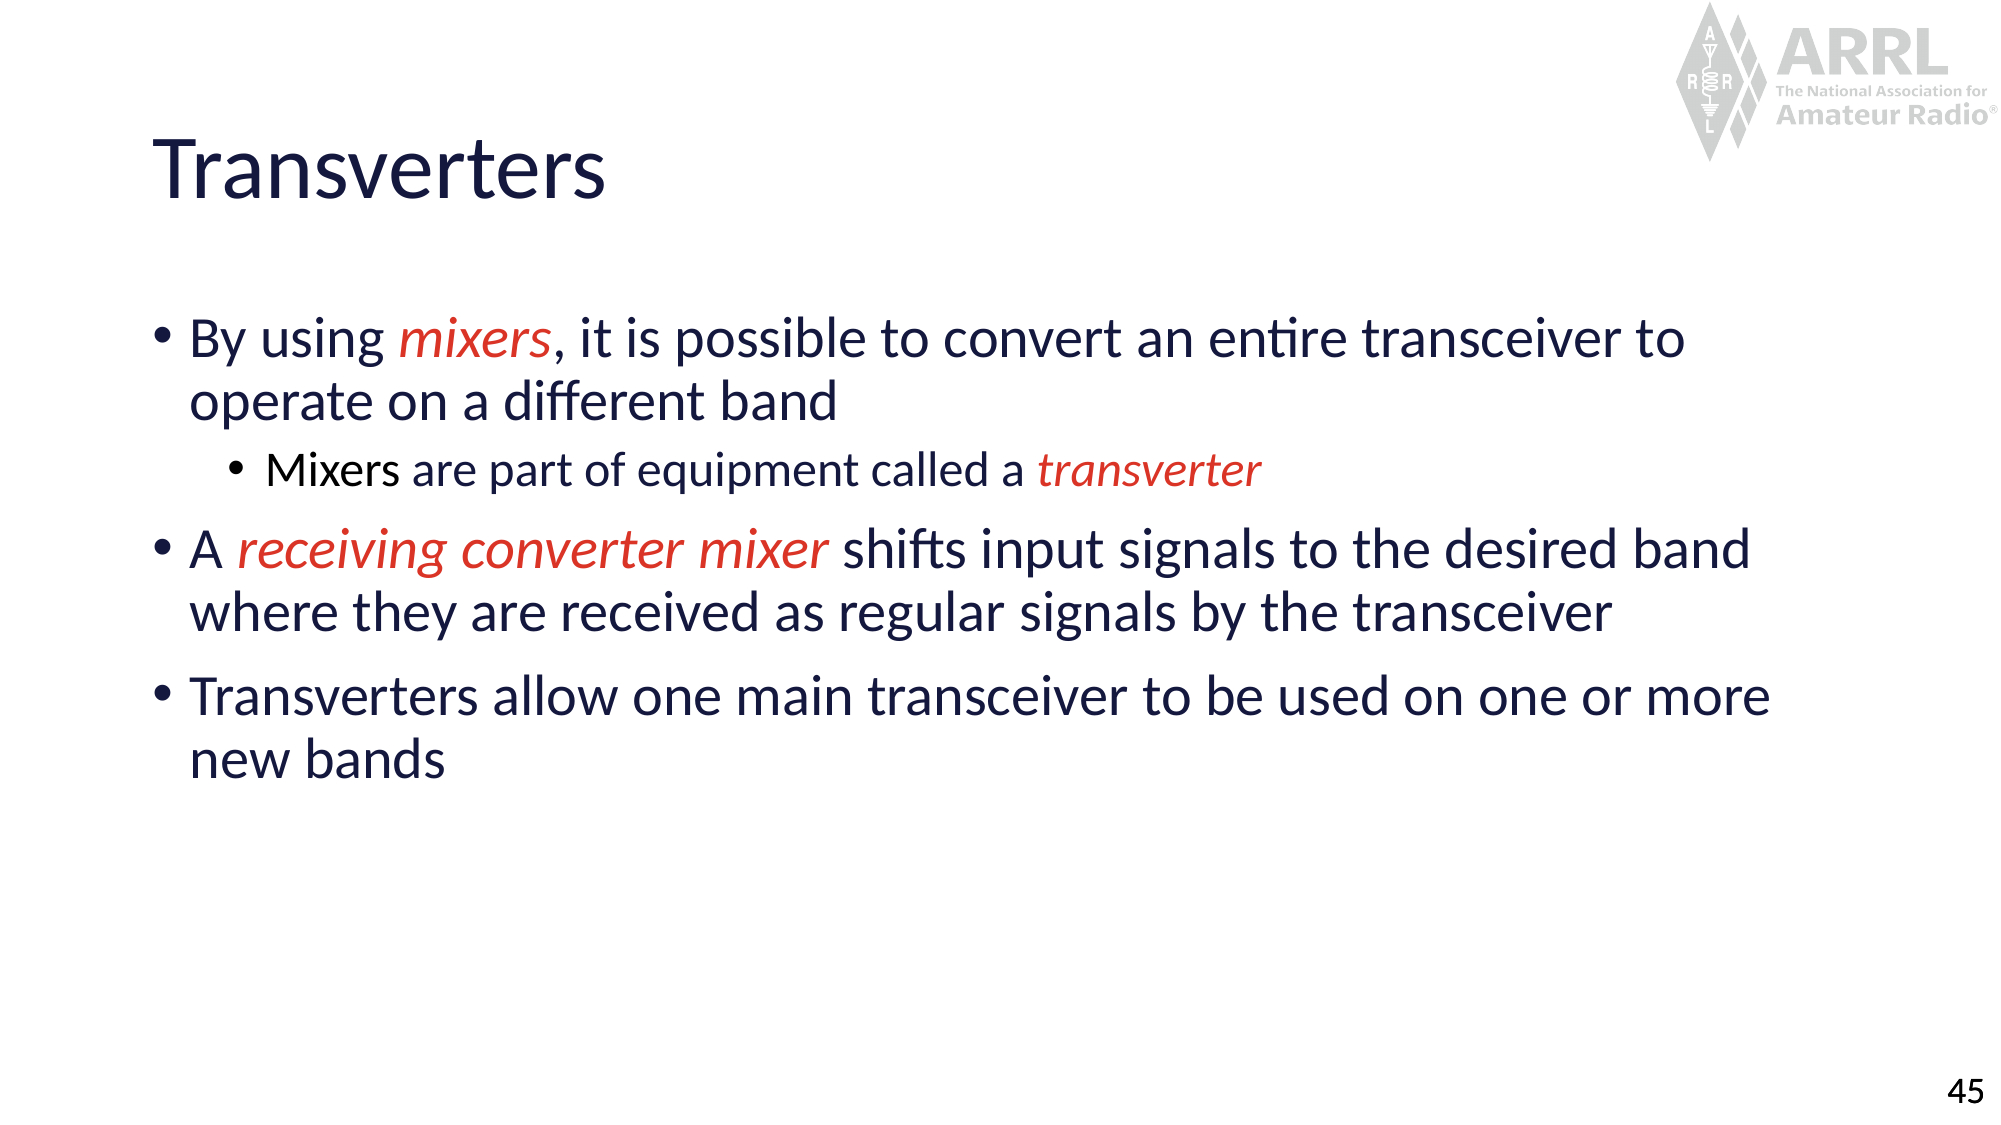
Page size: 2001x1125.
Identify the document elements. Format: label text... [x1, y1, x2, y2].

picture [1674, 0, 2000, 164]
list By using mixers, it is possible to convert an entire transceiver to operate on a different band Mixers are part of equipment called a transverter A receiving converter mixer shifts input signals to the desired band where they are received as regular signals by the transceiver Transverters allow one main transceiver to be used on one or more new bands [137, 299, 1863, 1014]
title Transverters [137, 59, 1863, 278]
